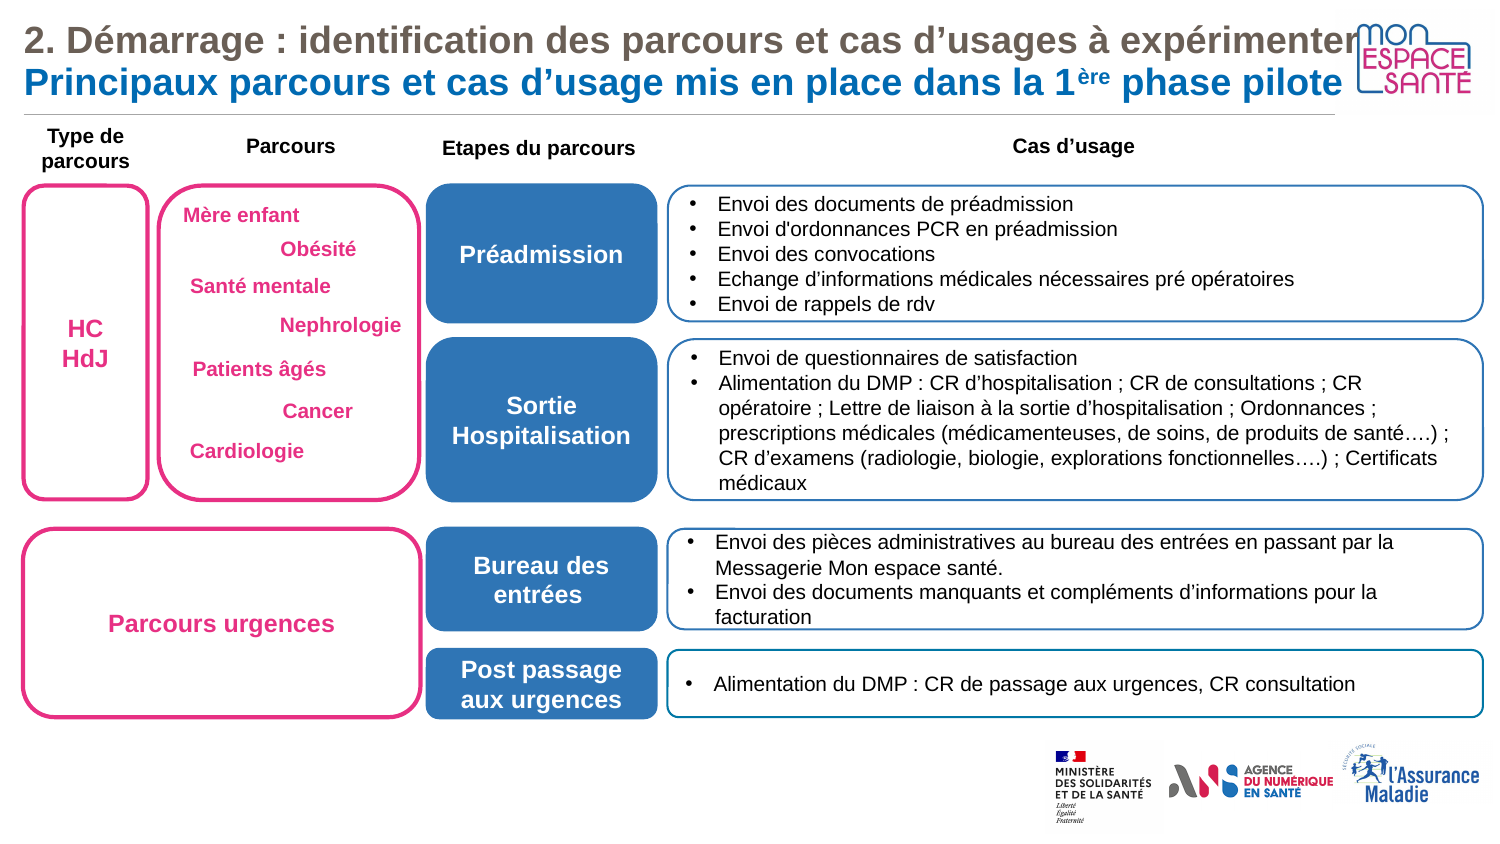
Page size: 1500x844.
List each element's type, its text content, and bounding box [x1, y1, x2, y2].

text_box Envoi des documents de préadmission Envoi d'ordonnances PCR en préadmission Envoi des convocations Echange d’informations médicales nécessaires pré opératoires Envoi de rappels de rdv [665, 183, 1486, 324]
picture [1045, 740, 1164, 834]
text_box Type de parcours [15, 120, 156, 175]
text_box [158, 185, 420, 501]
text_box Cas d’usage [667, 115, 1481, 174]
text_box Envoi de questionnaires de satisfaction Alimentation du DMP : CR d’hospitalisation ; CR de consultations ; CR opératoire ; Lettre de liaison à la sortie d’hospitalisation ; Ordonnances ; prescriptions médicales (médicamenteuses, de soins, de produits de santé….) ; CR d’examens (radiologie, biologie, explorations fonctionnelles….) ; Certificats médicaux [665, 337, 1486, 503]
text_box Parcours [161, 117, 421, 173]
text_box Préadmission [425, 183, 658, 324]
text_box Etapes du parcours [418, 119, 659, 176]
picture [1169, 740, 1493, 811]
text_box Parcours urgences [20, 526, 423, 720]
text_box Bureau des entrées [425, 526, 658, 632]
text_box HC HdJ [21, 183, 150, 502]
text_box Post passage aux urgences [425, 647, 658, 720]
text_box Sortie Hospitalisation [425, 337, 658, 503]
title 2. Démarrage : identification des parcours et cas d’usages à expérimenter Principaux parcours et cas d’usage mis en place dans la 1ère phase pilote [23, 14, 1365, 103]
text_box Alimentation du DMP : CR de passage aux urgences, CR consultation [665, 647, 1486, 720]
text_box Envoi des pièces administratives au bureau des entrées en passant par la Messagerie Mon espace santé. Envoi des documents manquants et compléments d’informations pour la facturation [665, 526, 1486, 632]
